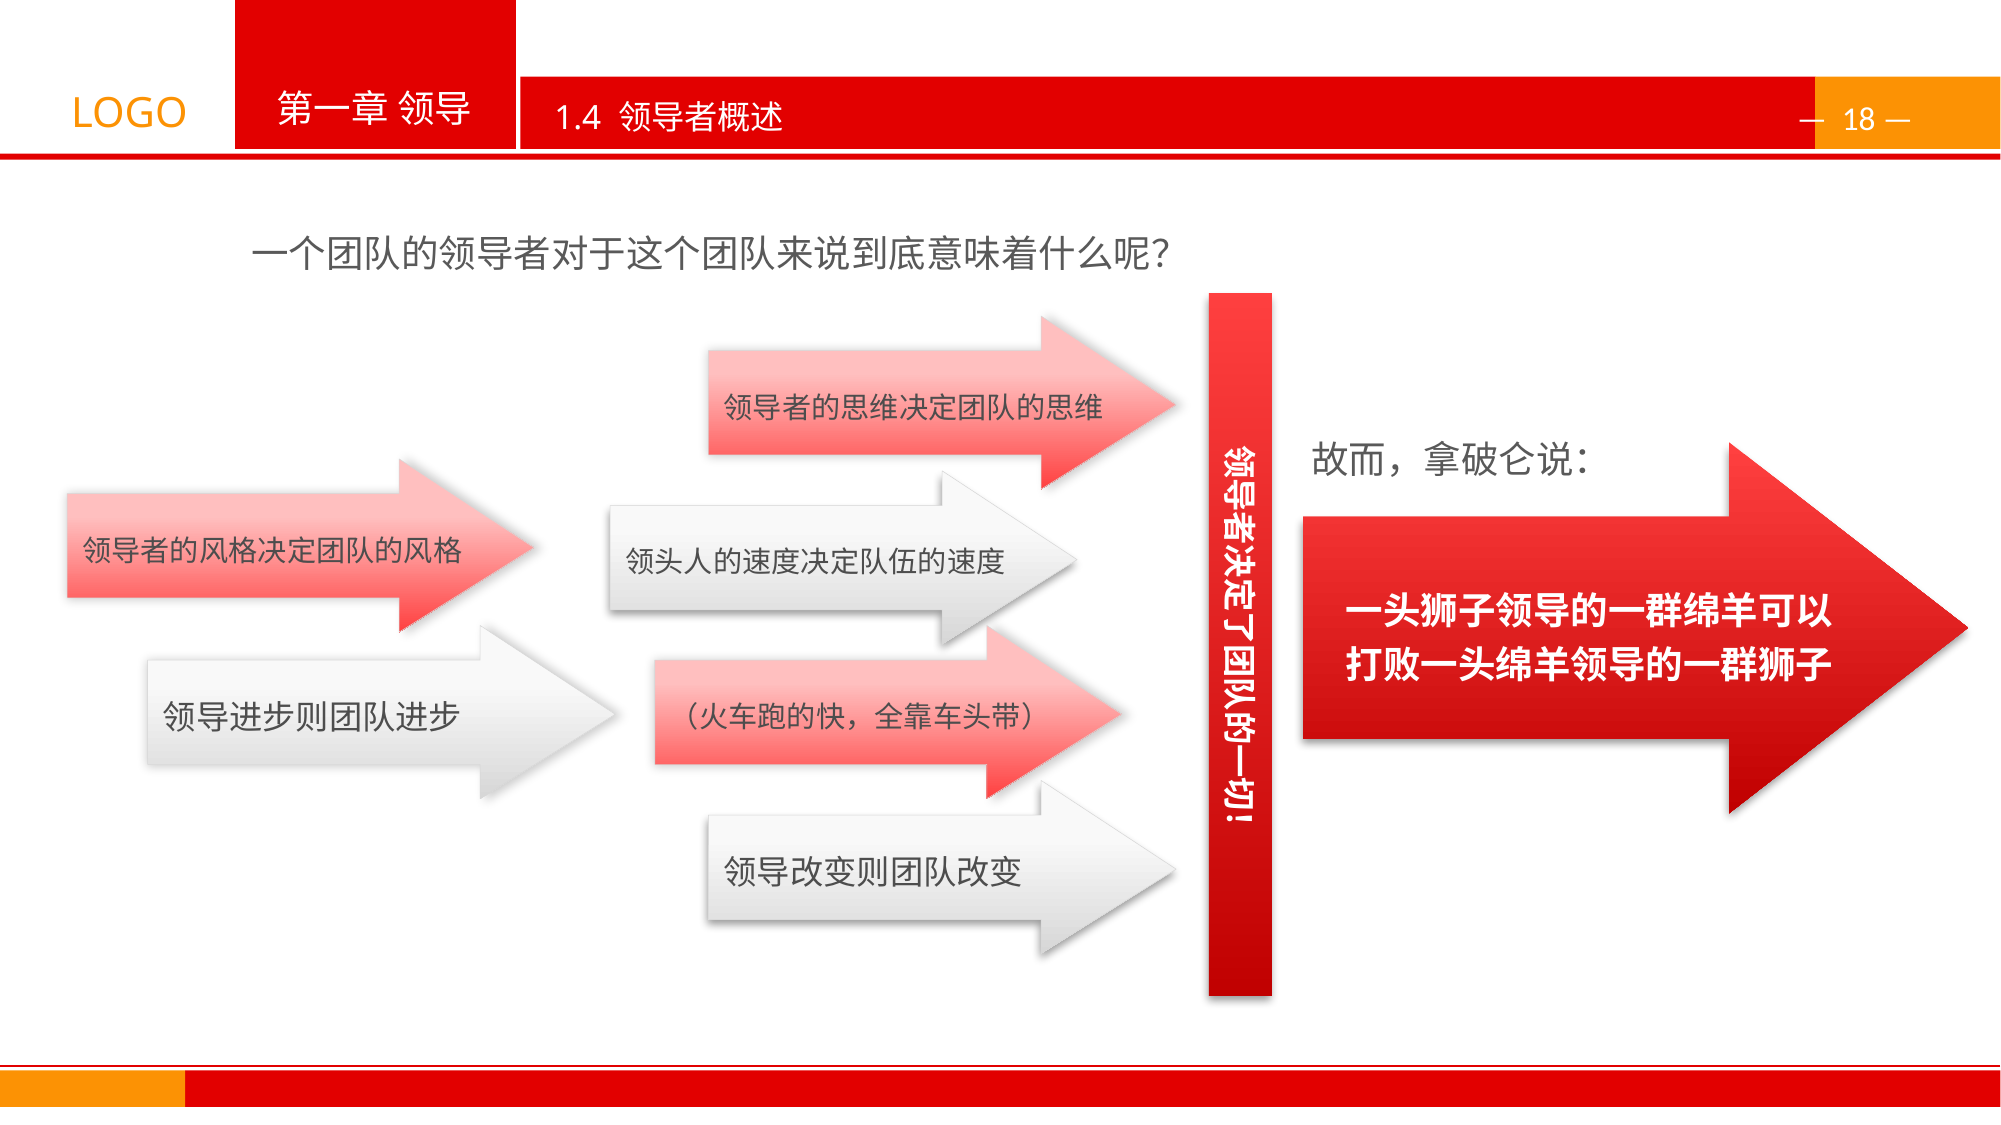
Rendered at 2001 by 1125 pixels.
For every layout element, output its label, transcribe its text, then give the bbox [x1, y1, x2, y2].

text_box 领导进步则团队进步 [147, 625, 616, 799]
text_box 领头人的速度决定队伍的速度 [610, 470, 1078, 645]
text_box 领导者决定了团队的一切！ [1208, 293, 1272, 996]
text_box [1302, 442, 1969, 814]
text_box 故而，拿破仑说： [1296, 428, 1627, 489]
text_box （火车跑的快，全靠车头带） [654, 625, 1122, 799]
text_box 领导改变则团队改变 [708, 780, 1177, 954]
text_box 一个团队的领导者对于这个团队来说到底意味着什么呢？ [236, 222, 1204, 283]
text_box 一头狮子领导的一群绵羊可以打败一头绵羊领导的一群狮子 [1330, 570, 1863, 694]
text_box 领导者的风格决定团队的风格 [67, 458, 535, 633]
text_box 领导者的思维决定团队的思维 [708, 315, 1177, 490]
